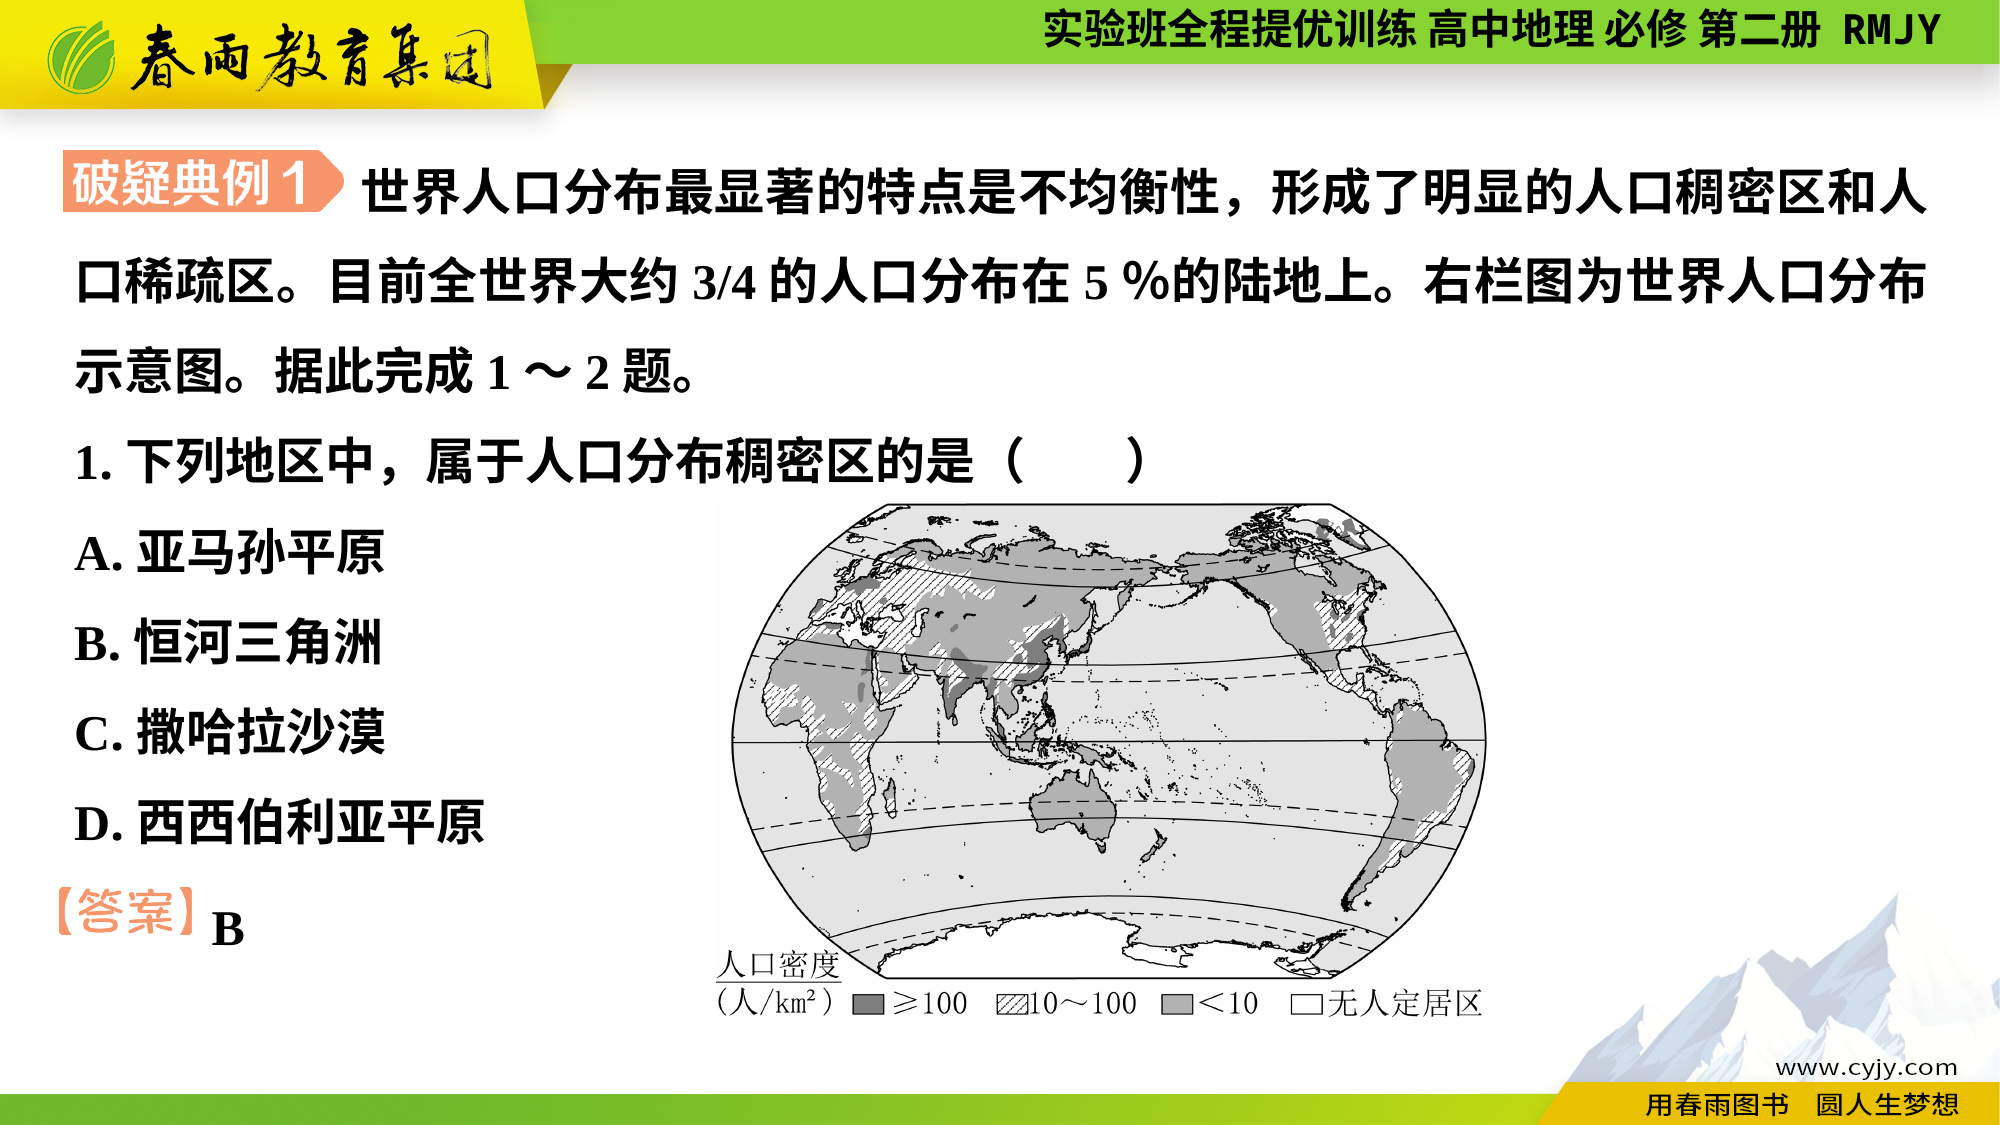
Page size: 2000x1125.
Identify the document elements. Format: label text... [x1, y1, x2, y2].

picture [0, 0, 2000, 1125]
text_box B [59, 857, 711, 963]
text_box B [1491, 857, 1944, 963]
list 世界人口分布最显著的特点是不均衡性，形成了明显的人口稠密区和人口稀疏区。目前全世界大约3/4的人口分布在5％的陆地上。右栏图为世界人口分布示意图。据此完成1～2题。 1.下列地区中，属于人口分布稠密区的是（ ） A.亚马孙平原 B.恒河三角洲 C.撒哈拉沙漠 D.西西伯利亚平原 [59, 122, 1944, 857]
